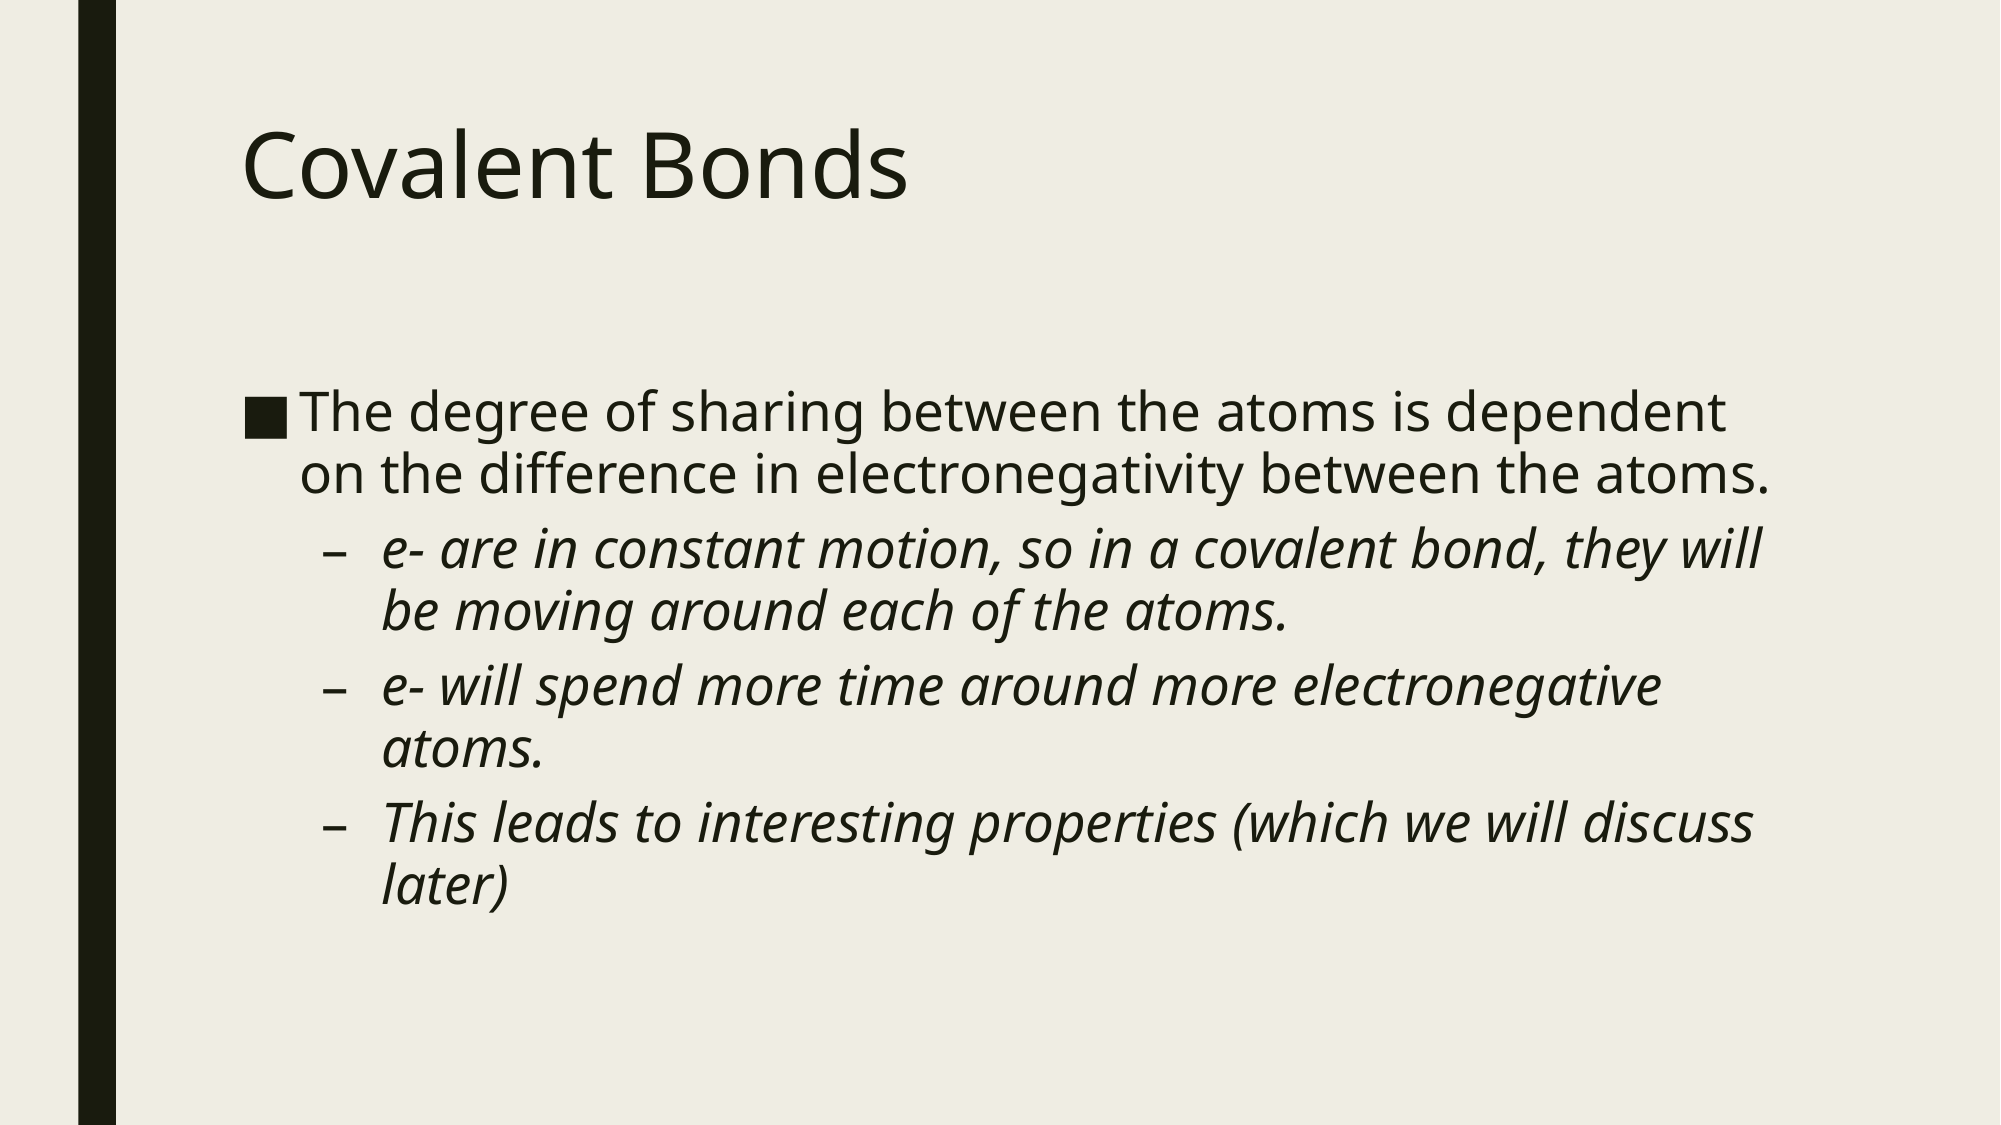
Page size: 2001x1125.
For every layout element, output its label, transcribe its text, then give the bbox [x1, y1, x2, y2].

title Covalent Bonds [225, 112, 1800, 357]
list The degree of sharing between the atoms is dependent on the difference in electronegativity between the atoms. e- are in constant motion, so in a covalent bond, they will be moving around each of the atoms. e- will spend more time around more electronegative atoms. This leads to interesting properties (which we will discuss later) [225, 375, 1800, 963]
